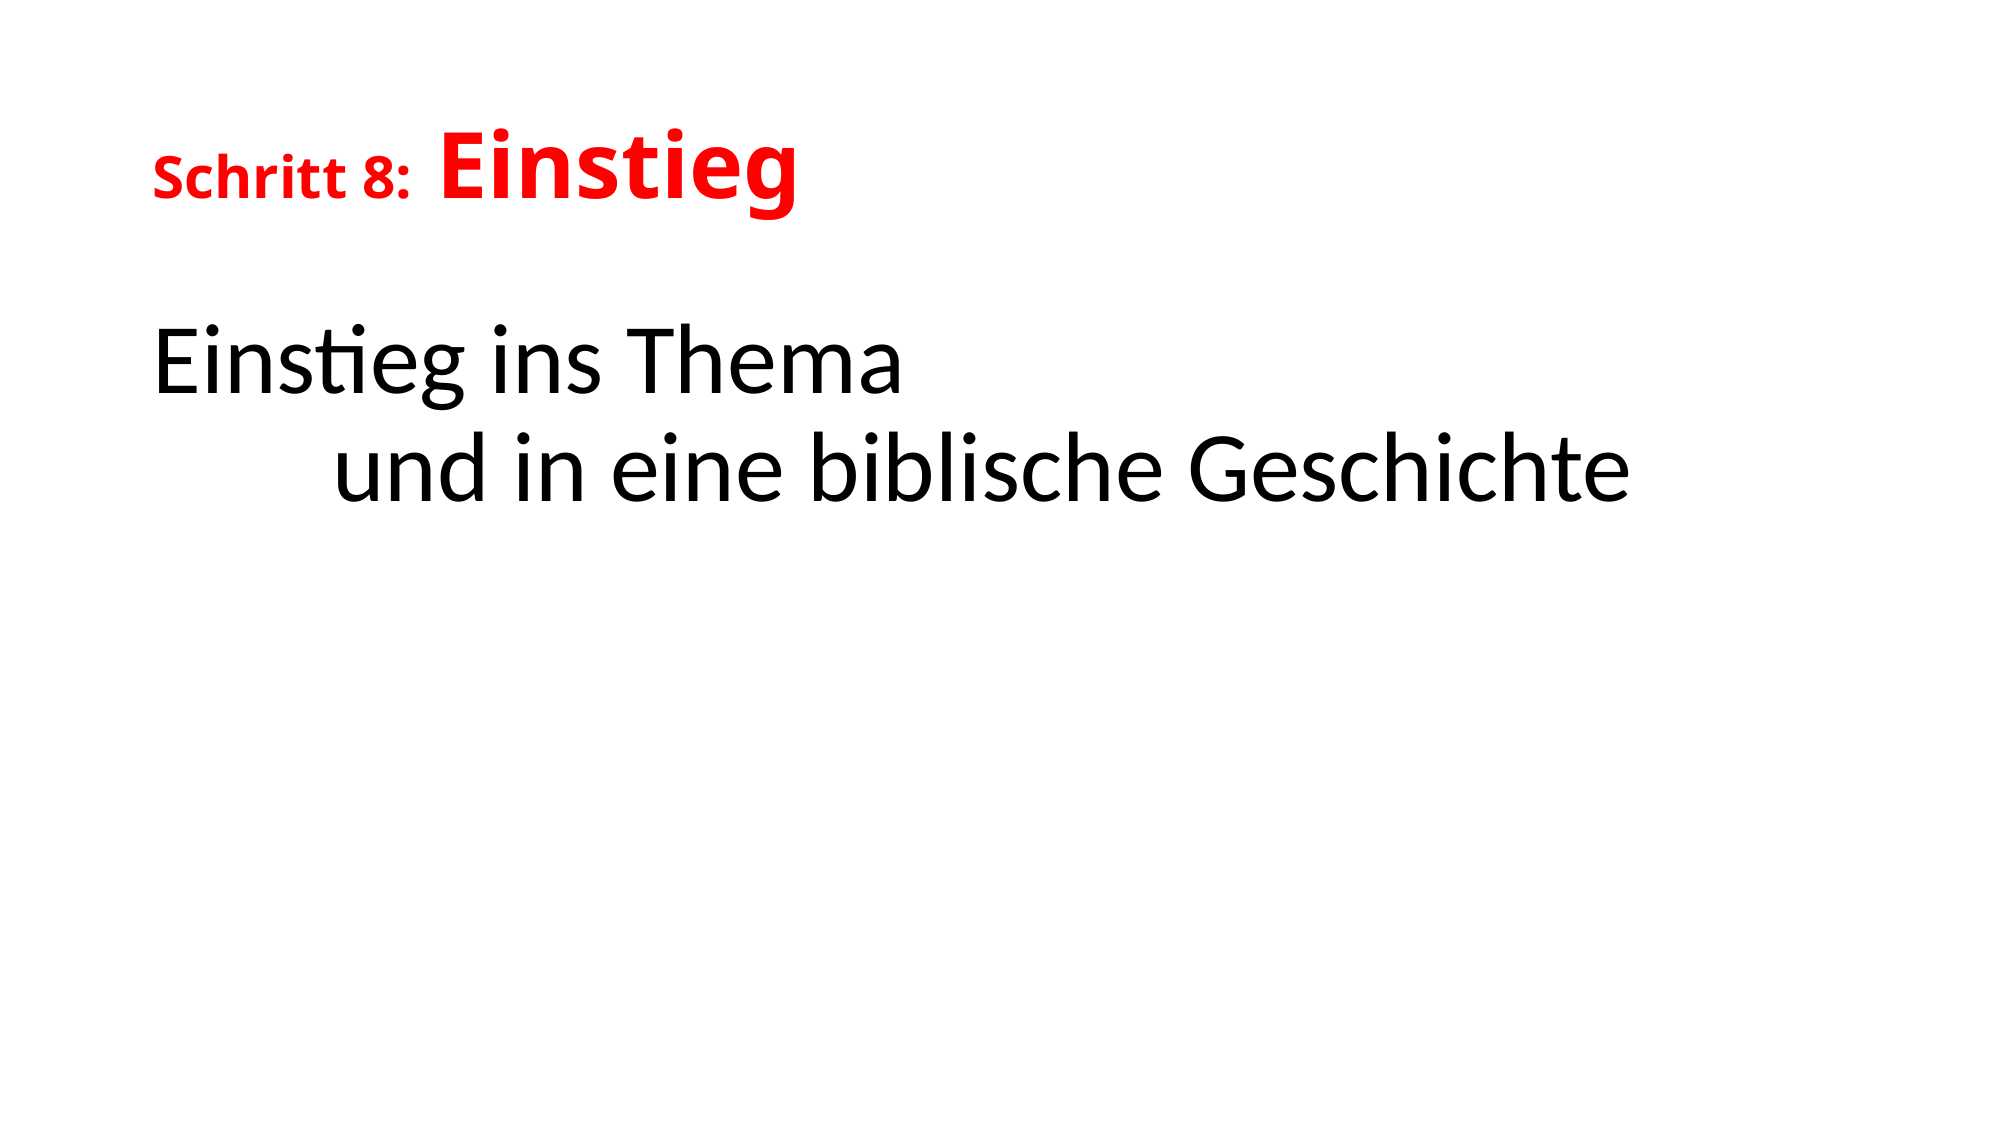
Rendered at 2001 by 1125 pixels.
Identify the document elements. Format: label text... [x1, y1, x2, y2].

list Einstieg ins Thema und in eine biblische Geschichte [137, 299, 1863, 1014]
title Schritt 8: Einstieg [137, 59, 1863, 278]
